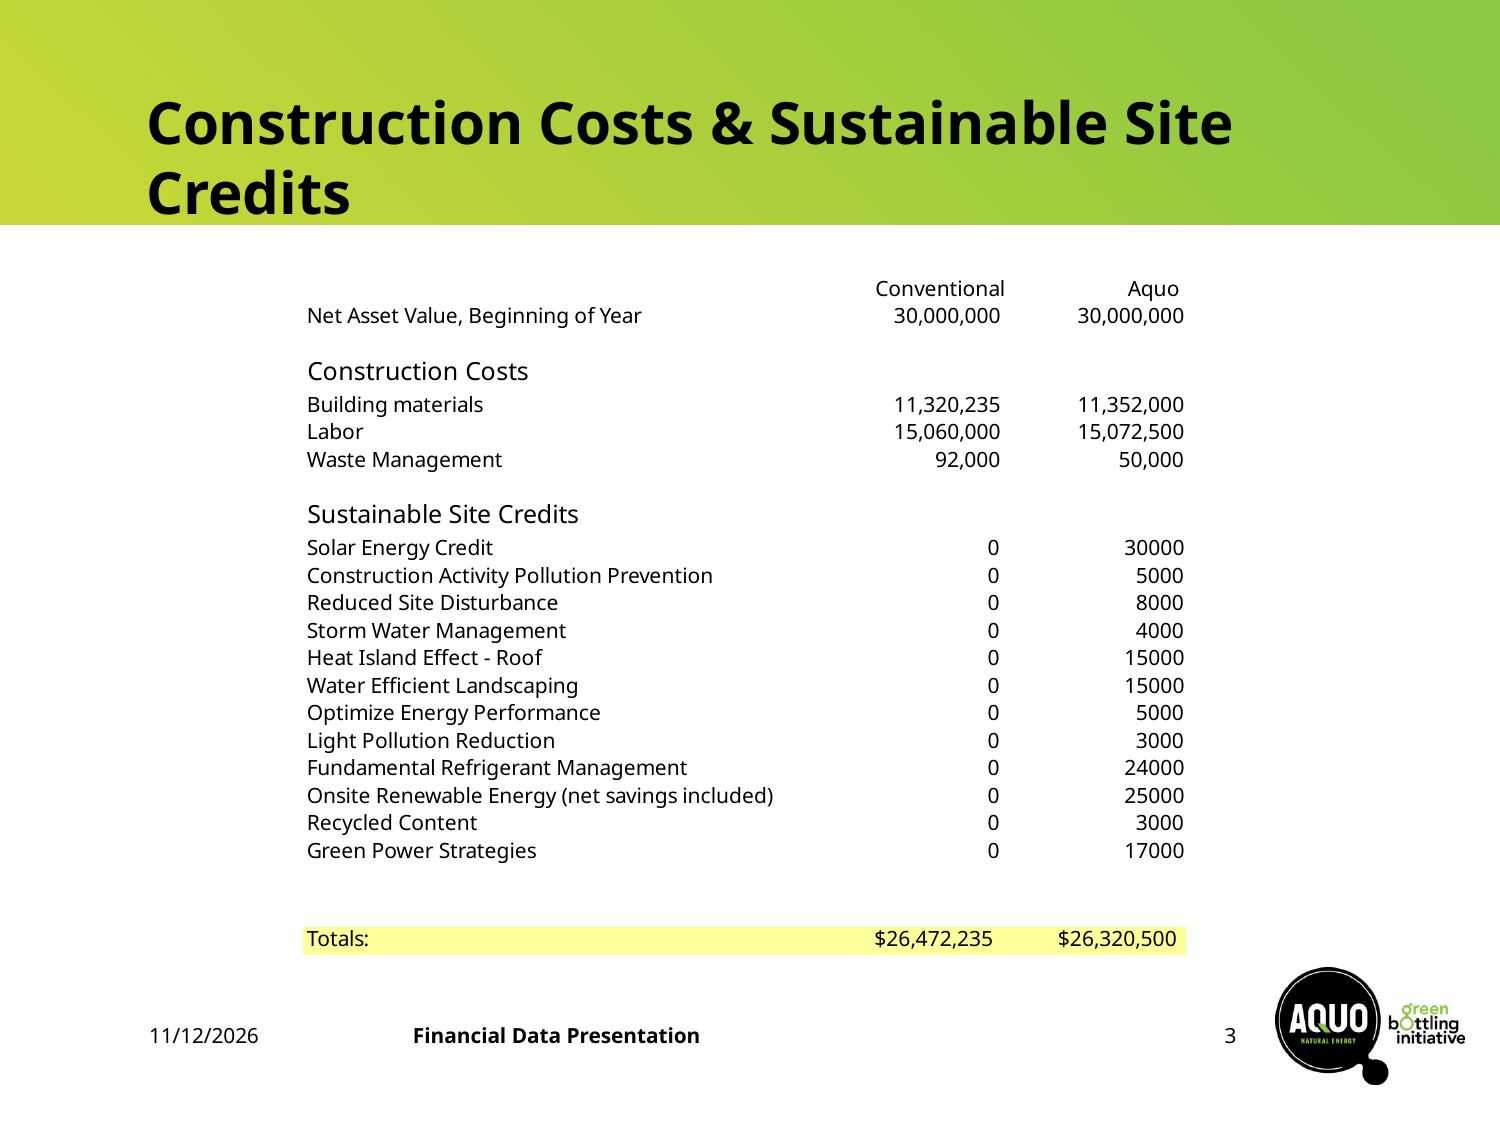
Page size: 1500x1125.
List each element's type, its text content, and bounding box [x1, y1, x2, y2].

picture [1275, 967, 1465, 1085]
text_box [301, 274, 1188, 956]
title Construction Costs & Sustainable Site Credits [130, 112, 1407, 201]
footer Financial Data Presentation [397, 1014, 977, 1091]
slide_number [133, 1014, 390, 1091]
picture [0, 0, 1500, 225]
slide_number 3 [1015, 1014, 1252, 1091]
